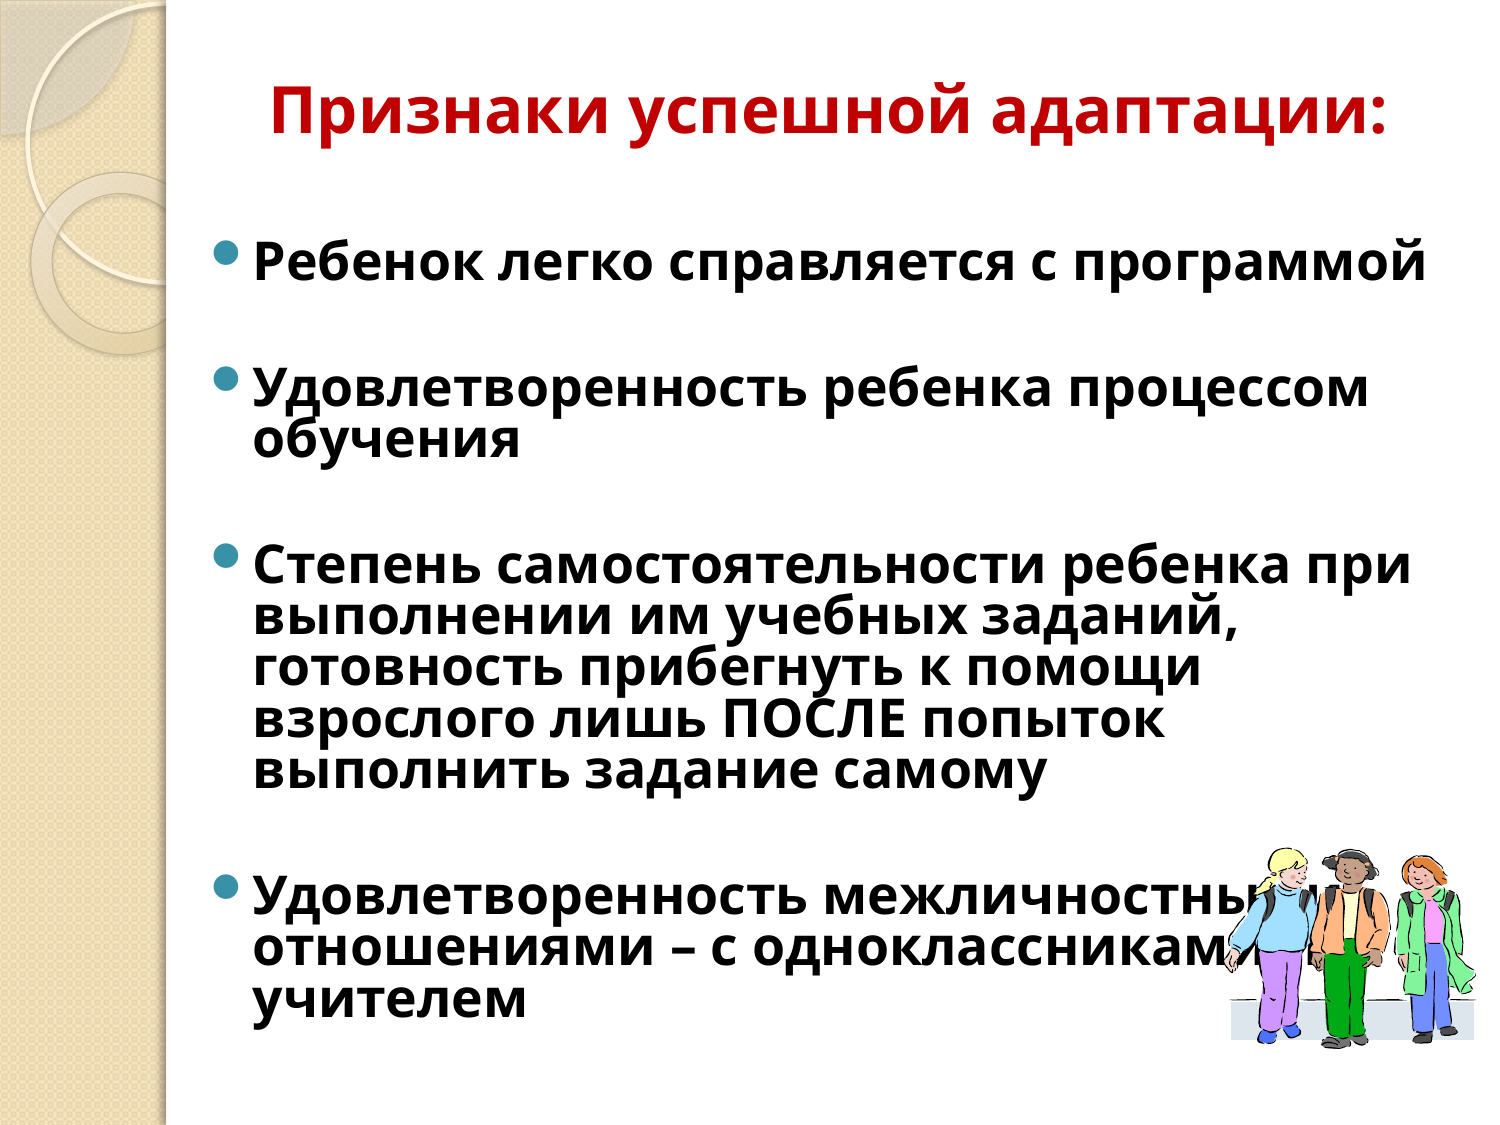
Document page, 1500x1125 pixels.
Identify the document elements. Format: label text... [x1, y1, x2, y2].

list Ребенок легко справляется с программой Удовлетворенность ребенка процессом обучения Степень самостоятельности ребенка при выполнении им учебных заданий, готовность прибегнуть к помощи взрослого лишь ПОСЛЕ попыток выполнить задание самому Удовлетворенность межличностными отношениями – с одноклассниками и учителем [183, 231, 1447, 1051]
picture [1222, 845, 1477, 1051]
title Признаки успешной адаптации: [253, 30, 1411, 185]
